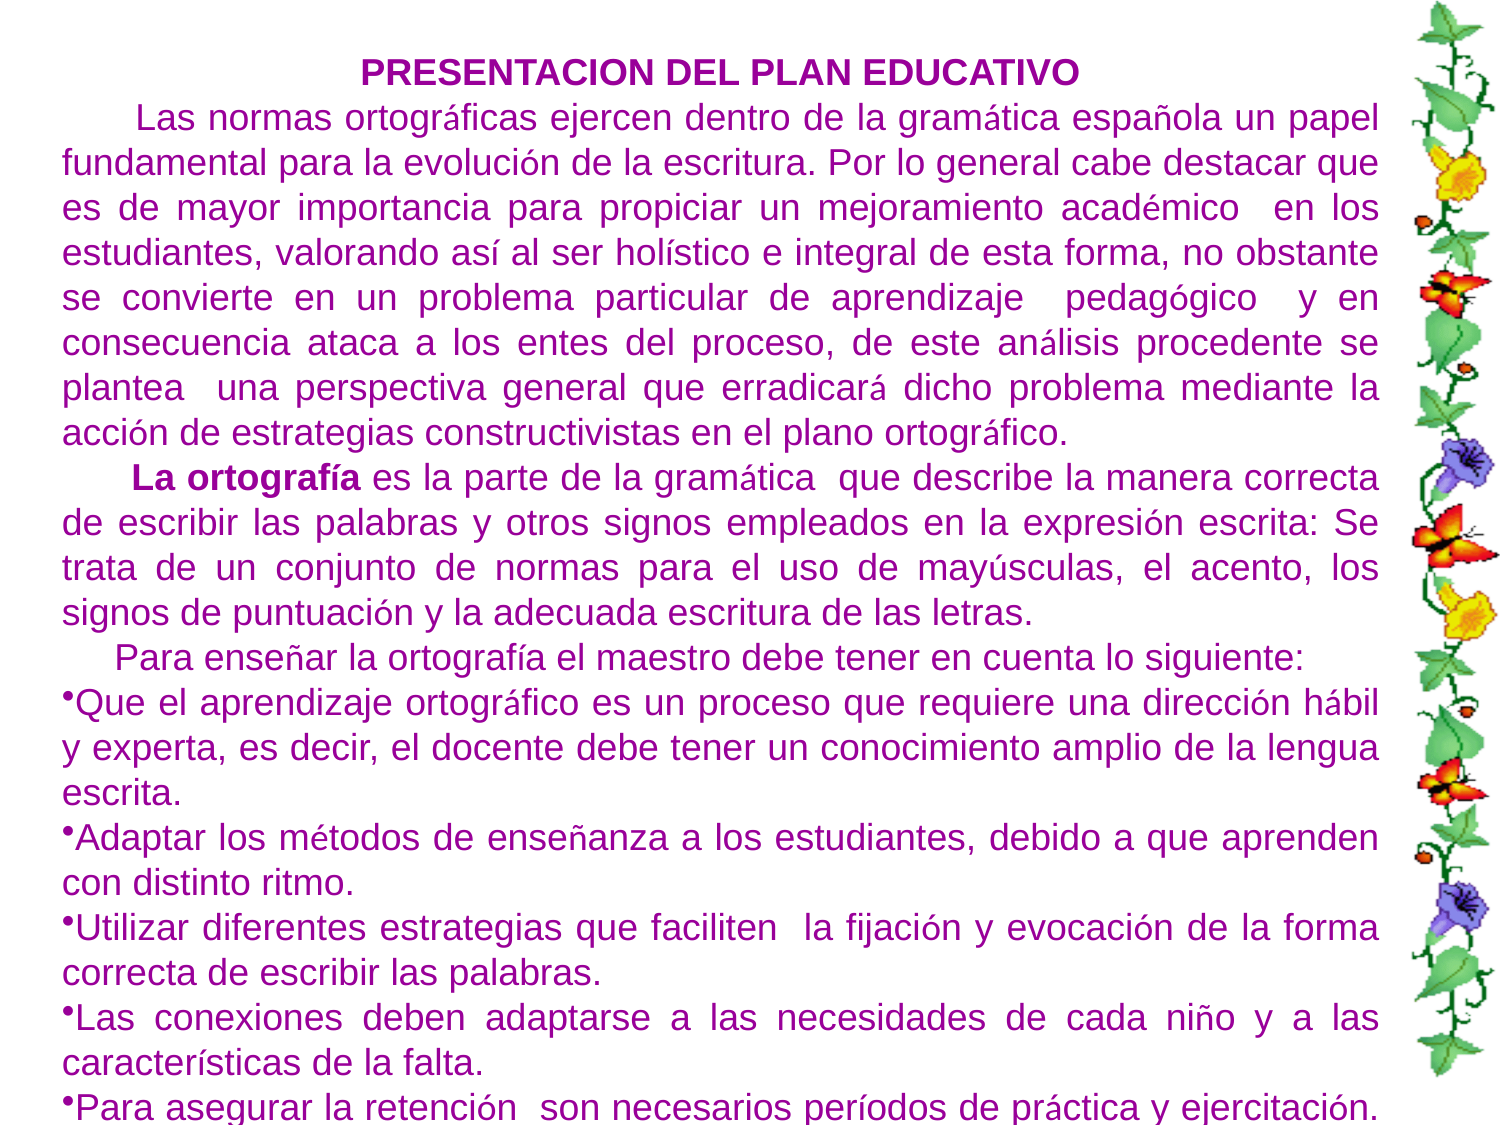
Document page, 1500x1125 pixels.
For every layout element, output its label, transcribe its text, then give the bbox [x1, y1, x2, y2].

picture [913, 1, 1500, 1078]
text_box PRESENTACION DEL PLAN EDUCATIVO Las normas ortográficas ejercen dentro de la gramática española un papel fundamental para la evolución de la escritura. Por lo general cabe destacar que es de mayor importancia para propiciar un mejoramiento académico en los estudiantes, valorando así al ser holístico e integral de esta forma, no obstante se convierte en un problema particular de aprendizaje pedagógico y en consecuencia ataca a los entes del proceso, de este análisis procedente se plantea una perspectiva general que erradicará dicho problema mediante la acción de estrategias constructivistas en el plano ortográfico. La ortografía es la parte de la gramática que describe la manera correcta de escribir las palabras y otros signos empleados en la expresión escrita: Se trata de un conjunto de normas para el uso de mayúsculas, el acento, los signos de puntuación y la adecuada escritura de las letras. Para enseñar la ortografía el maestro debe tener en cuenta lo siguiente: Que el aprendizaje ortográfico es un proceso que requiere una dirección hábil y experta, es decir, el docente debe tener un conocimiento amplio de la lengua escrita. Adaptar los métodos de enseñanza a los estudiantes, debido a que aprenden con distinto ritmo. Utilizar diferentes estrategias que faciliten la fijación y evocación de la forma correcta de escribir las palabras. Las conexiones deben adaptarse a las necesidades de cada niño y a las características de la falta. Para asegurar la retención son necesarios períodos de práctica y ejercitación. [46, 40, 1395, 1125]
